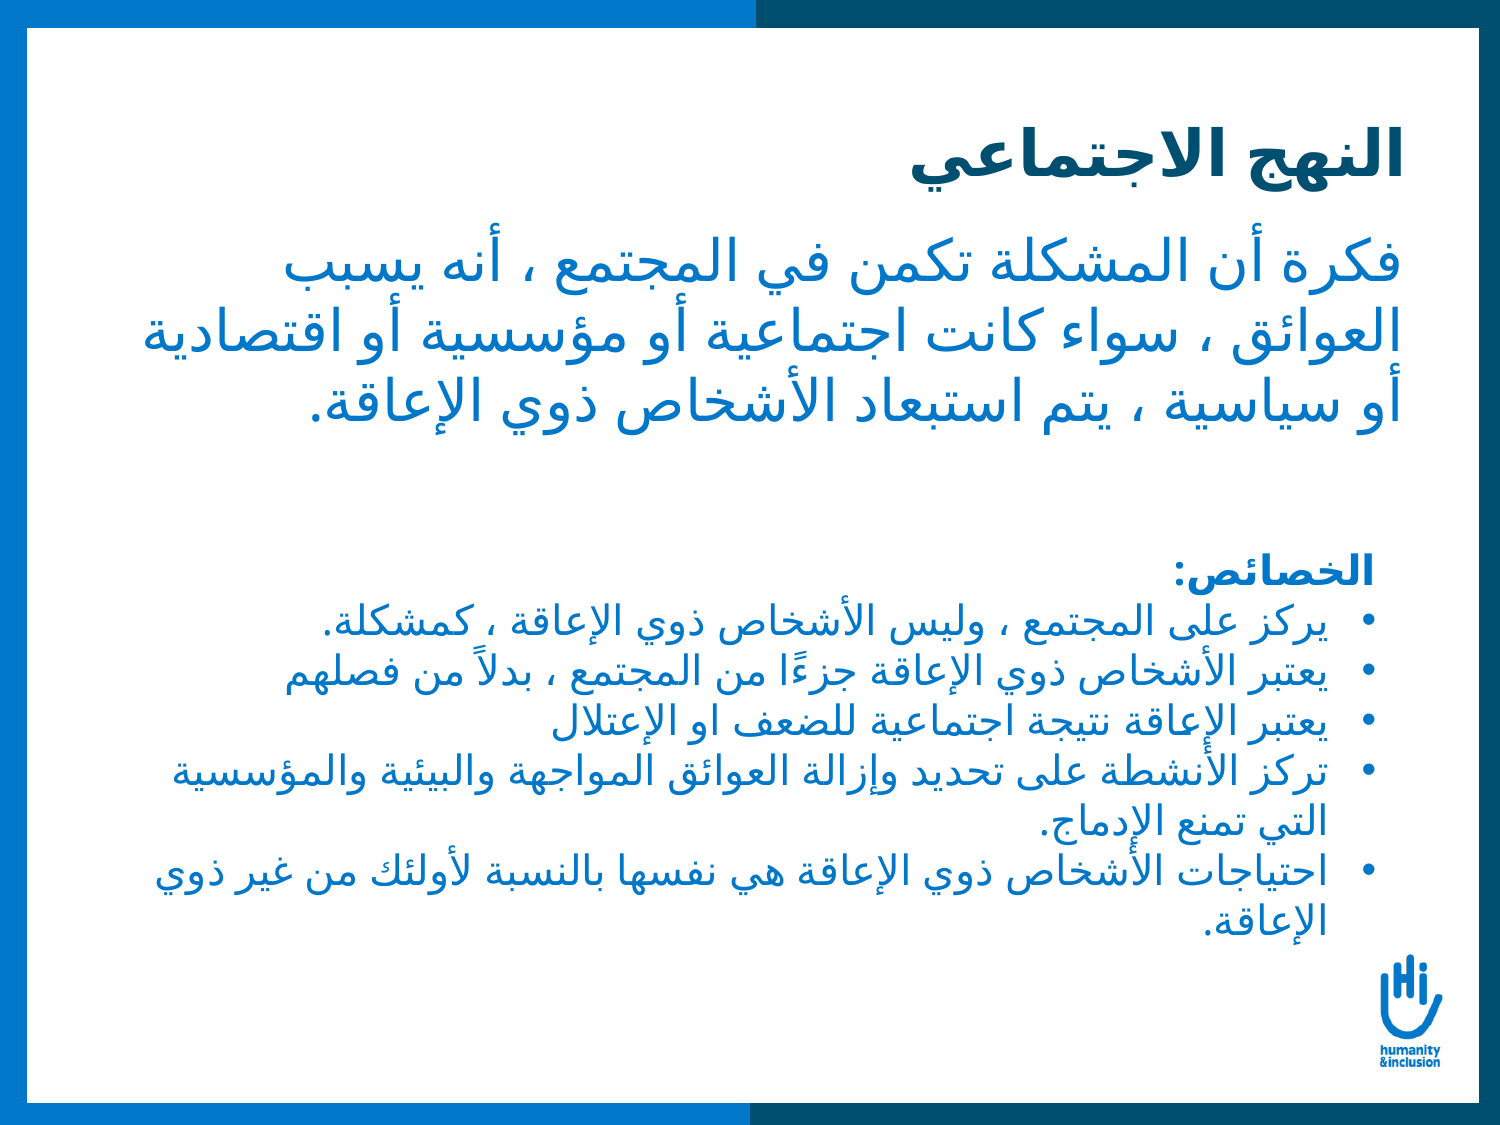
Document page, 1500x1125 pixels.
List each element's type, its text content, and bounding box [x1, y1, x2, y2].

picture [1369, 942, 1451, 1078]
text_box الخصائص: يركز على المجتمع ، وليس الأشخاص ذوي الإعاقة ، كمشكلة. يعتبر الأشخاص ذوي الإعاقة جزءًا من المجتمع ، بدلاً من فصلهم يعتبر الإعاقة نتيجة اجتماعية للضعف او الإعتلال تركز الأنشطة على تحديد وإزالة العوائق المواجهة والبيئية والمؤسسية التي تمنع الإدماج. احتياجات الأشخاص ذوي الإعاقة هي نفسها بالنسبة لأولئك من غير ذوي الإعاقة. [109, 536, 1391, 952]
title النهج الاجتماعي [78, 60, 1419, 242]
text_box فكرة أن المشكلة تكمن في المجتمع ، أنه يسبب العوائق ، سواء كانت اجتماعية أو مؤسسية أو اقتصادية أو سياسية ، يتم استبعاد الأشخاص ذوي الإعاقة. [80, 215, 1420, 441]
